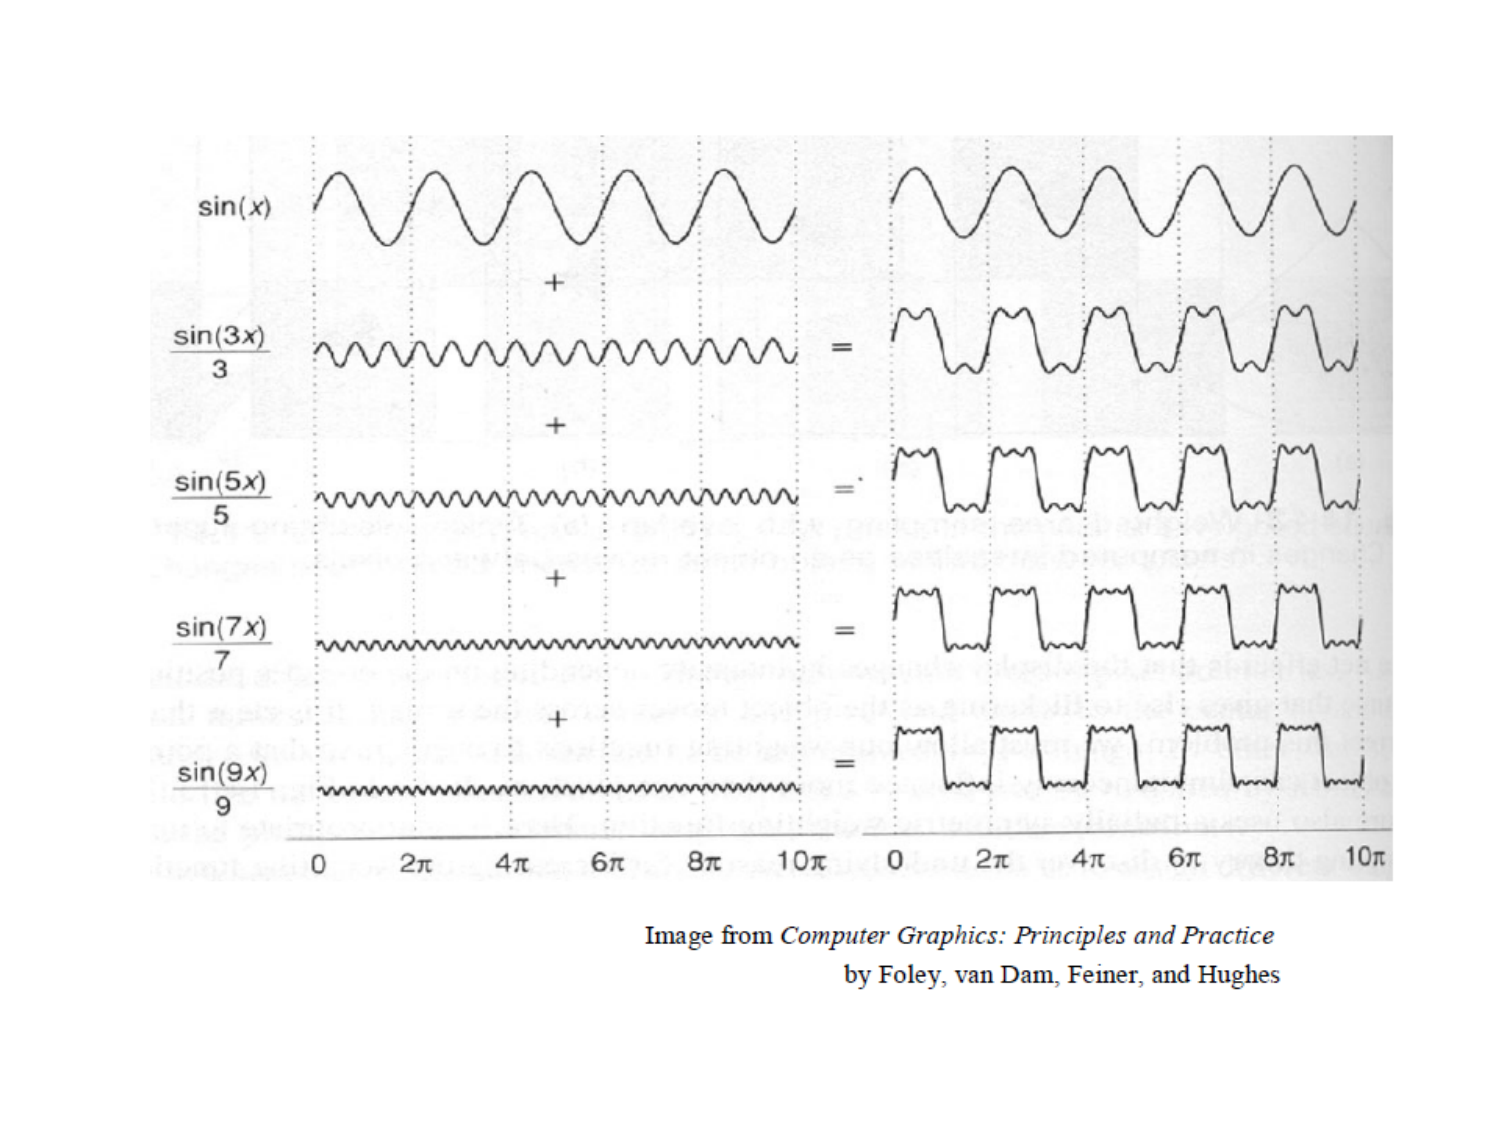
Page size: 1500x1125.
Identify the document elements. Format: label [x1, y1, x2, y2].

picture [73, 59, 1426, 1066]
